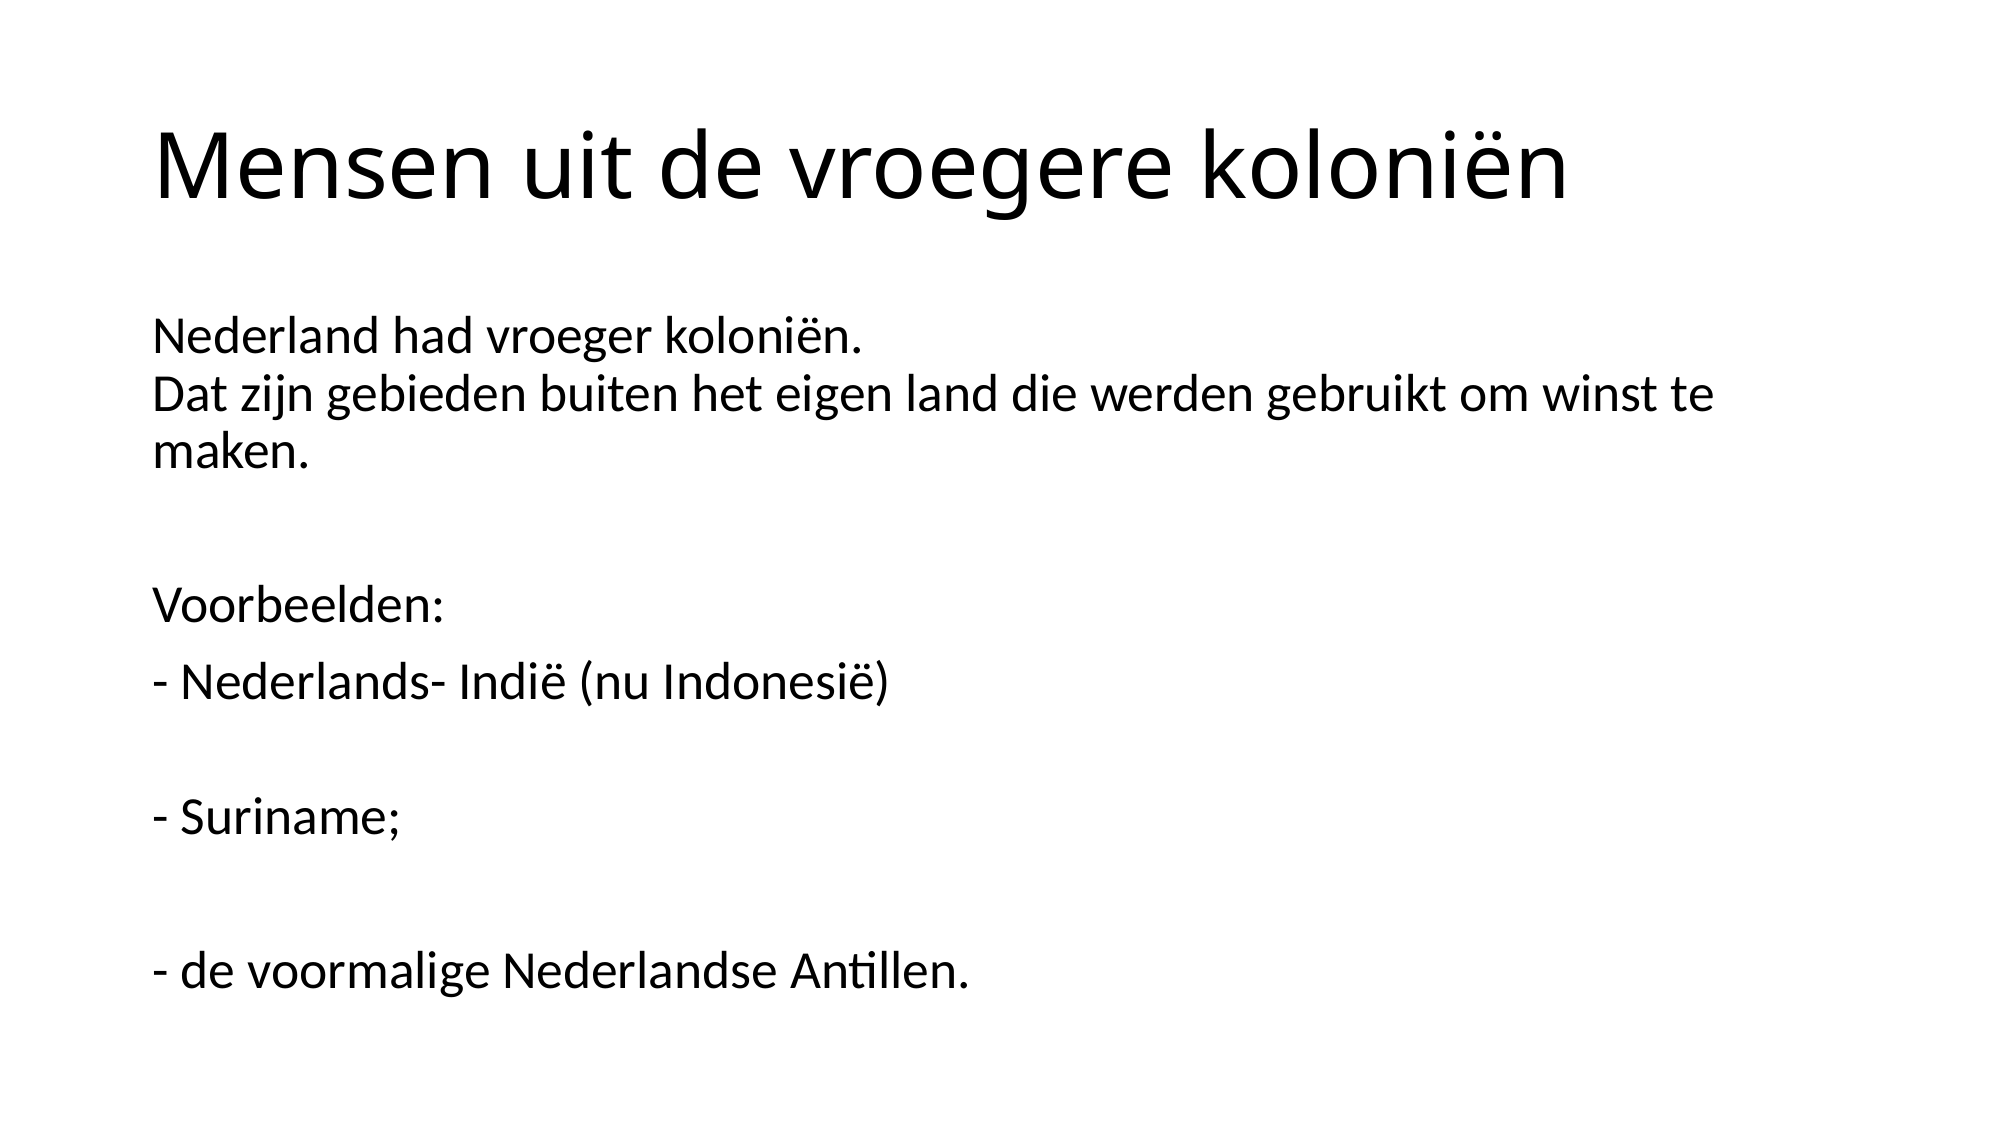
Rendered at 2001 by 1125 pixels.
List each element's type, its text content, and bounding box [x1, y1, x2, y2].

title Mensen uit de vroegere koloniën [137, 59, 1863, 278]
list Nederland had vroeger koloniën. Dat zijn gebieden buiten het eigen land die werden gebruikt om winst te maken. Voorbeelden: - Nederlands- Indië (nu Indonesië) - Suriname; - de voormalige Nederlandse Antillen. [137, 299, 1863, 1014]
